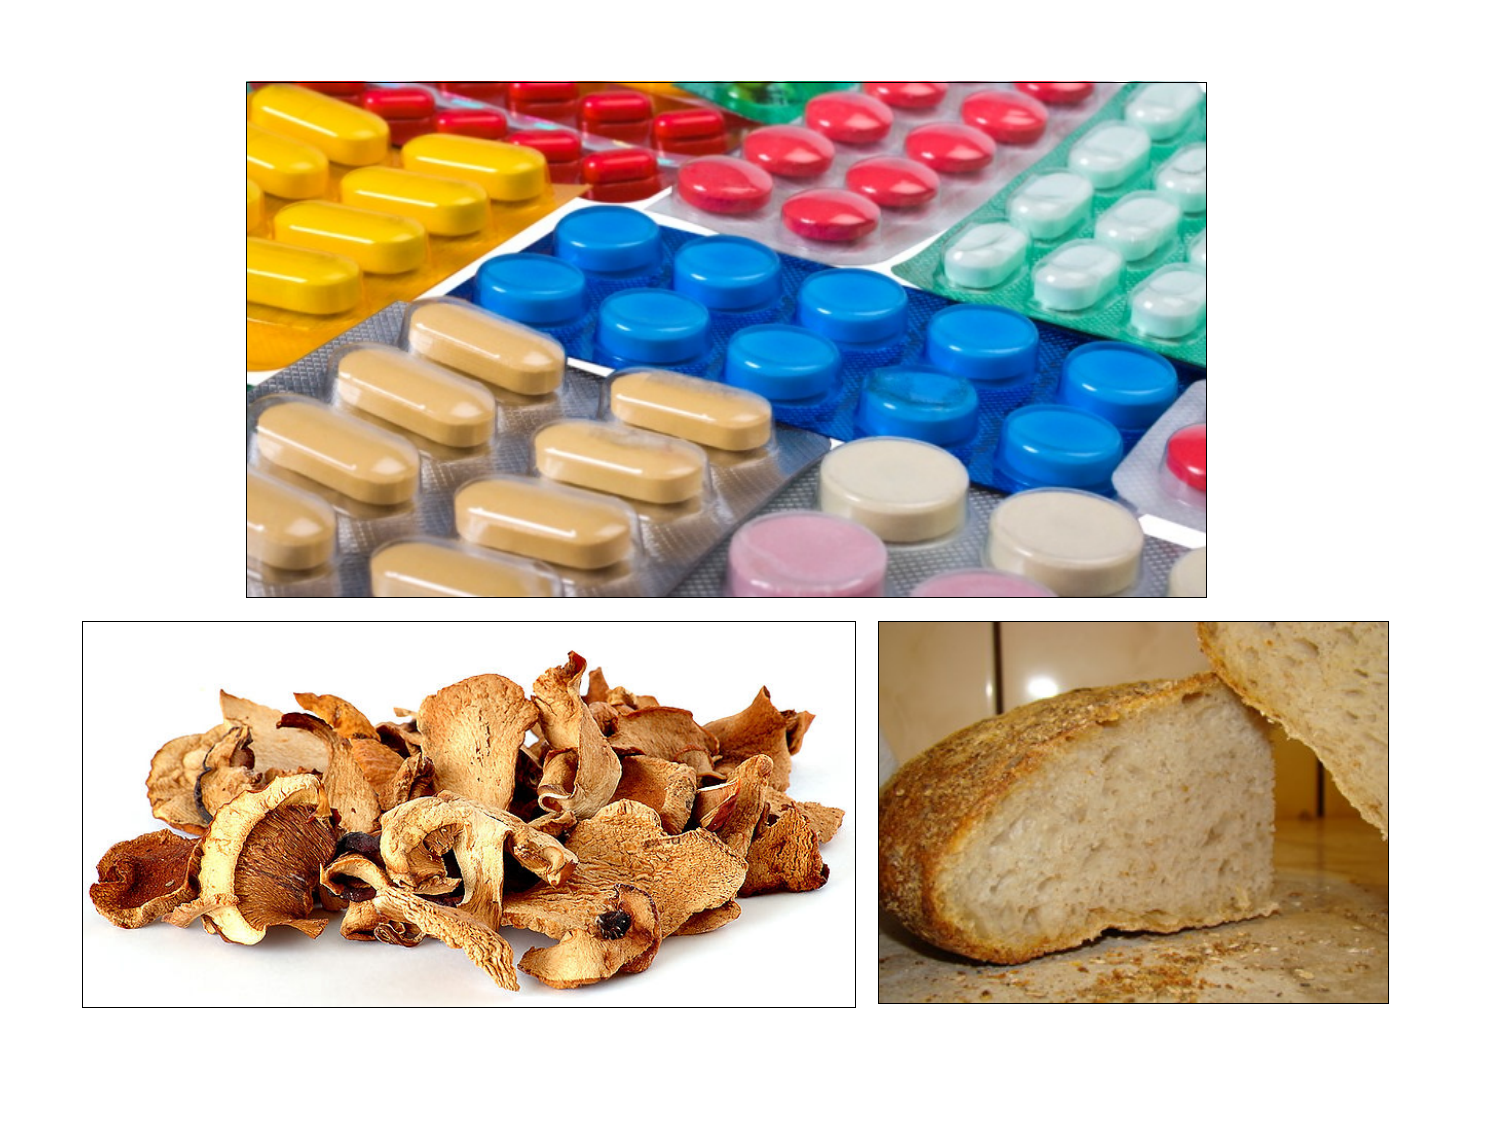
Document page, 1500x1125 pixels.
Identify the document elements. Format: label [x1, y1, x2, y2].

picture [878, 620, 1389, 1005]
picture [245, 81, 1207, 598]
picture [81, 620, 856, 1008]
